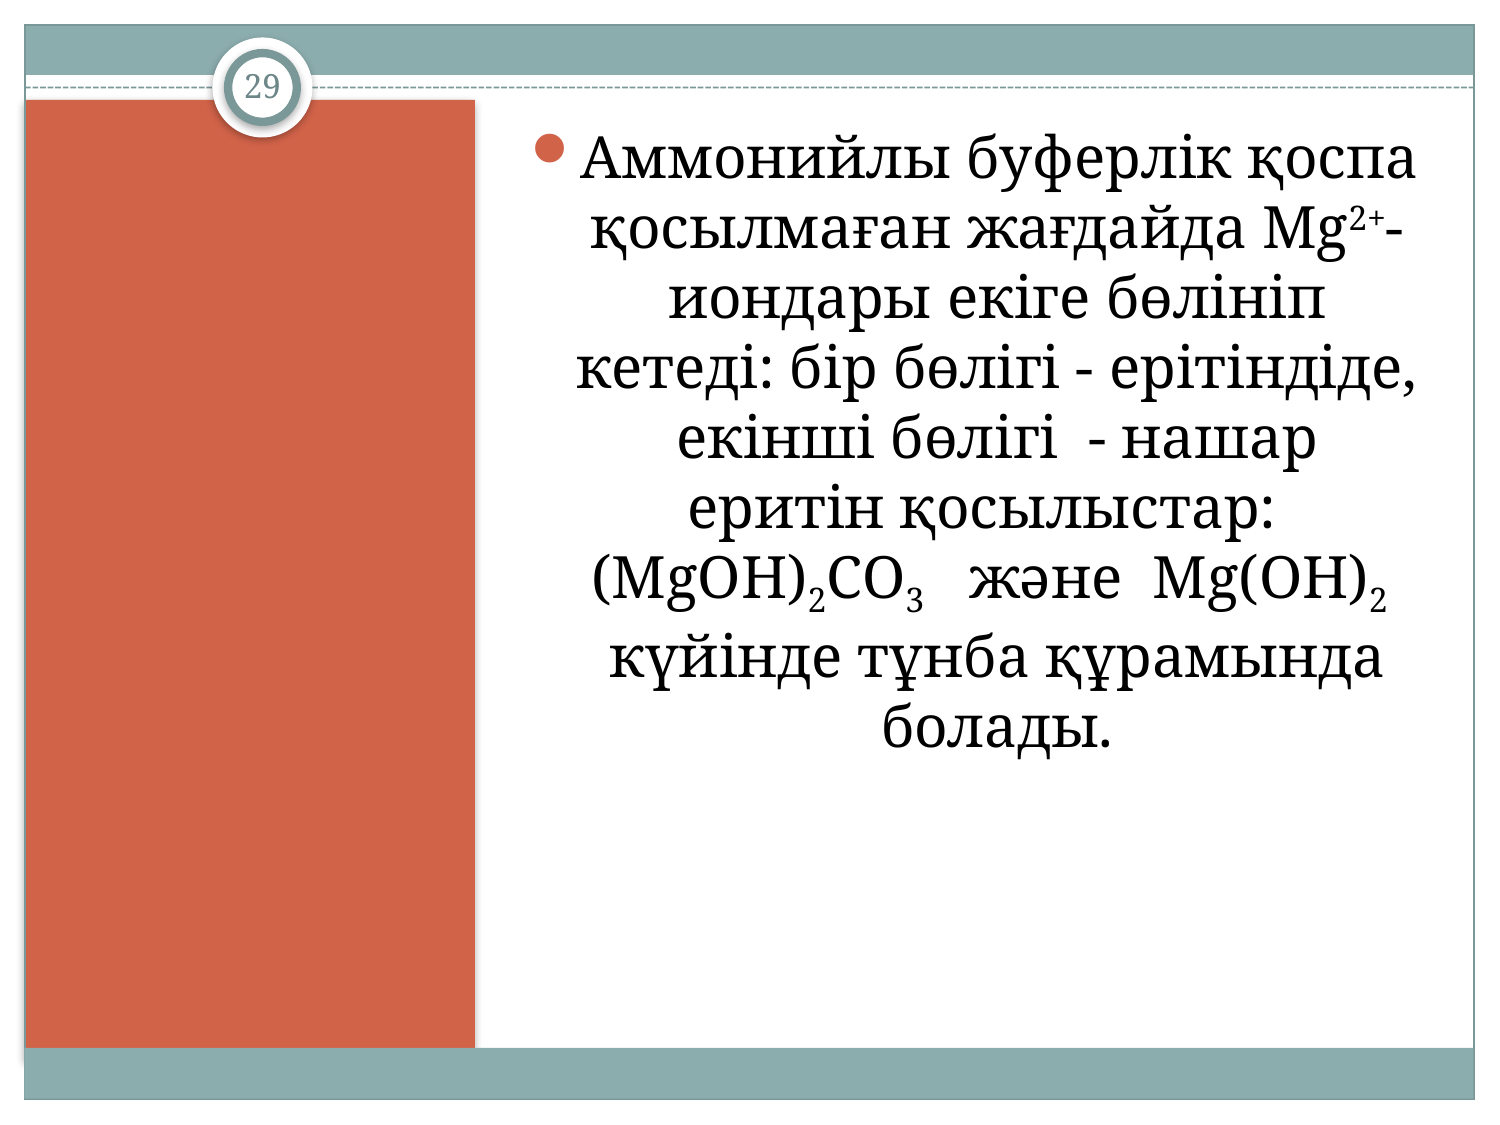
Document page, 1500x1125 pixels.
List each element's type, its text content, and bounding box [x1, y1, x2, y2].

slide_number 29 [225, 51, 300, 124]
list Аммонийлы буферлік қоспа қосылмаған жағдайда Мg2+- иондары екіге бөлініп кетеді: бір бөлігі - ерітіндіде, екінші бөлігі - нашар еритін қосылыстар: (МgОН)2СО3 және Мg(ОН)2 күйінде тұнба құрамында болады. [512, 112, 1438, 1001]
